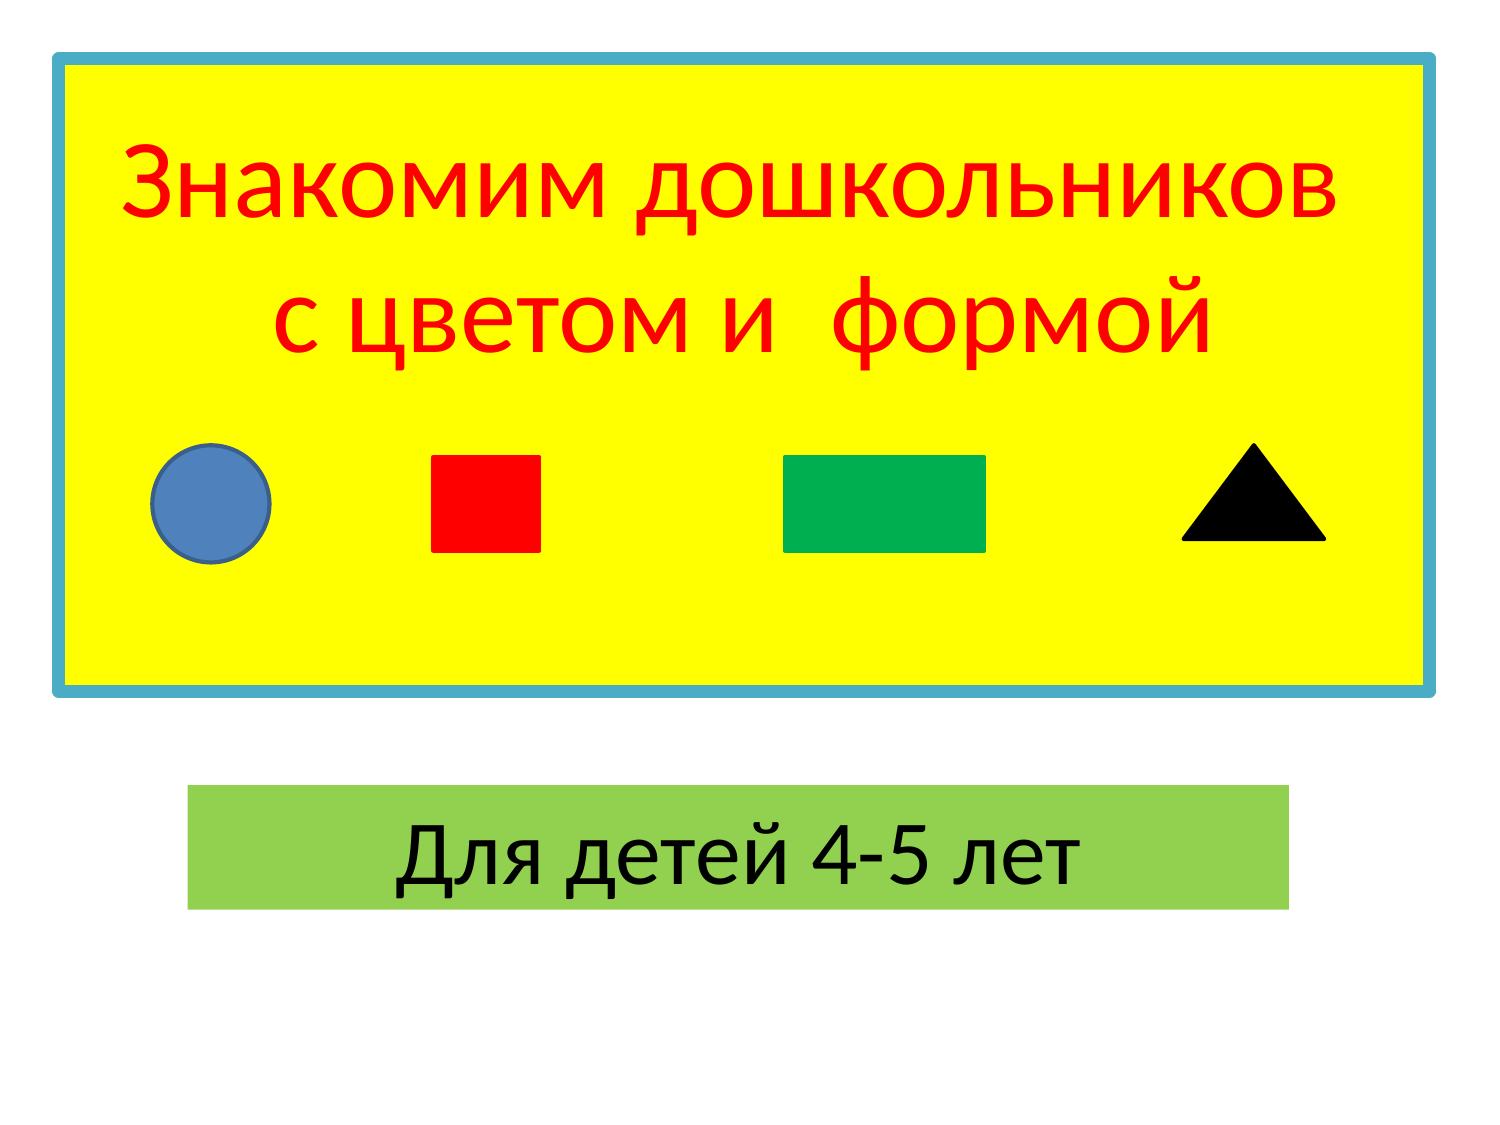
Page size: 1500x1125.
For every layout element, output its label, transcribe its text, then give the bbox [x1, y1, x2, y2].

title Знакомим дошкольников с цветом и формой [58, 58, 1430, 692]
text_box Для детей 4-5 лет [187, 785, 1289, 910]
text_box [1181, 443, 1327, 542]
text_box [431, 455, 541, 553]
text_box [783, 455, 986, 553]
text_box [150, 443, 272, 565]
